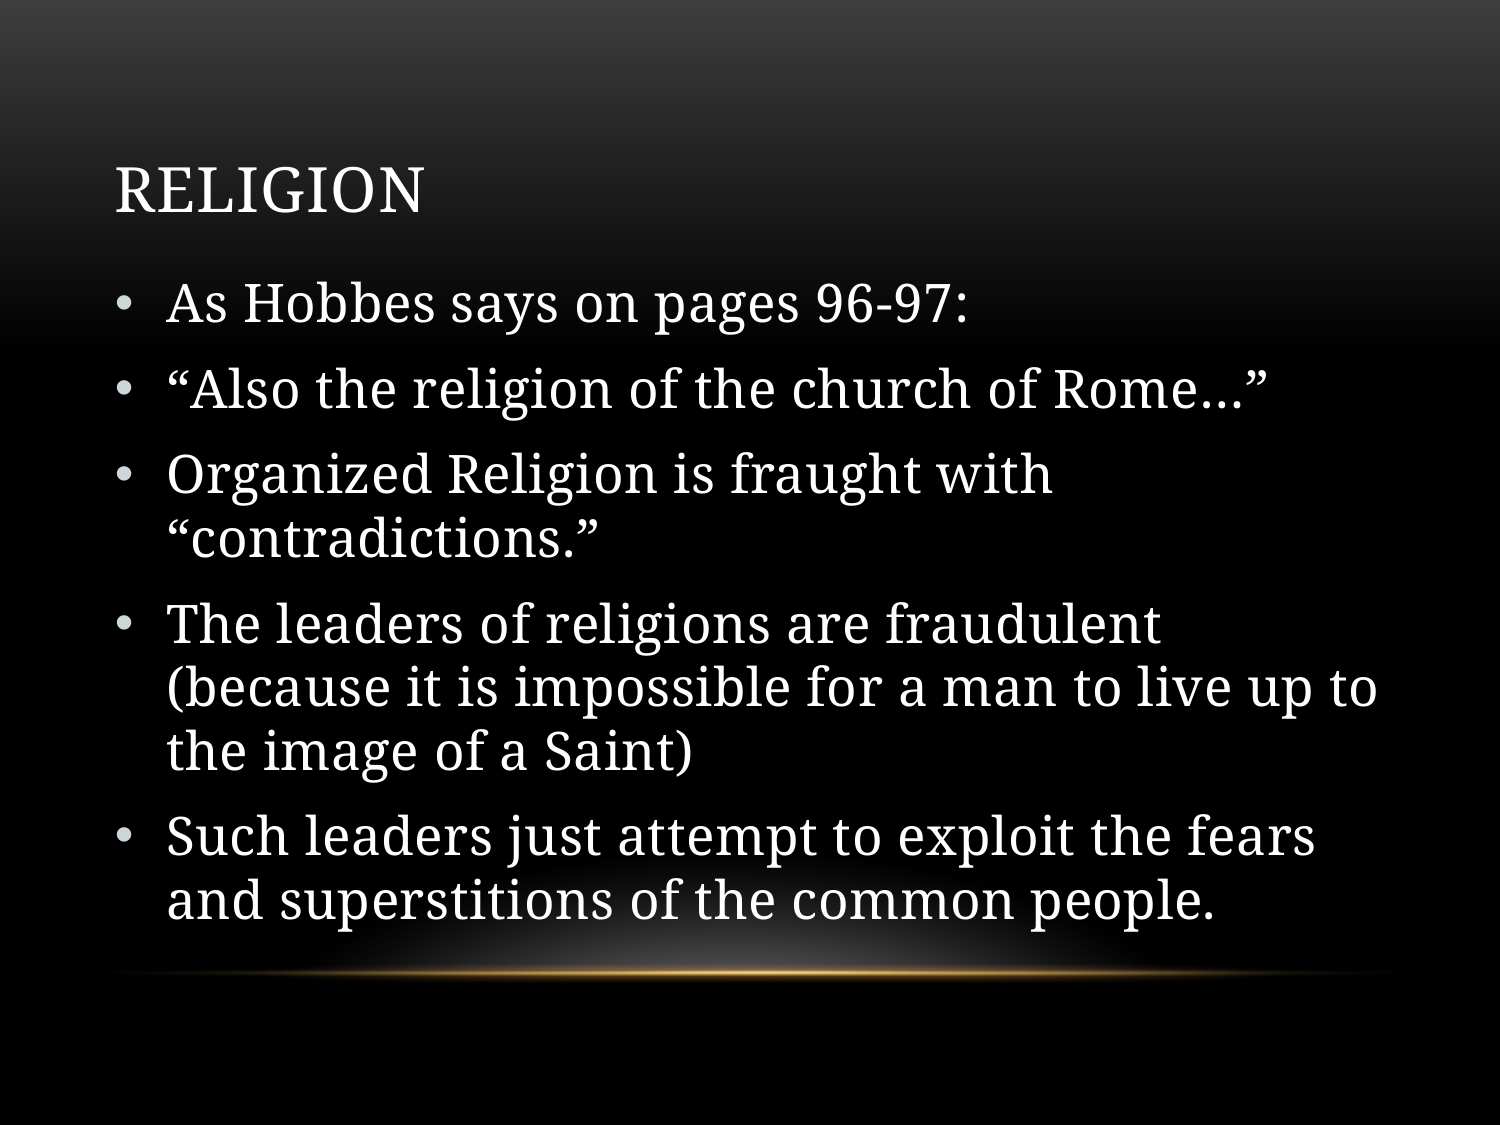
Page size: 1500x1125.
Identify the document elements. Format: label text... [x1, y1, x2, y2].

list As Hobbes says on pages 96-97: “Also the religion of the church of Rome…” Organized Religion is fraught with “contradictions.” The leaders of religions are fraudulent (because it is impossible for a man to live up to the image of a Saint) Such leaders just attempt to exploit the fears and superstitions of the common people. [99, 262, 1400, 938]
picture [0, 0, 1500, 1125]
title religion [99, 45, 1400, 233]
